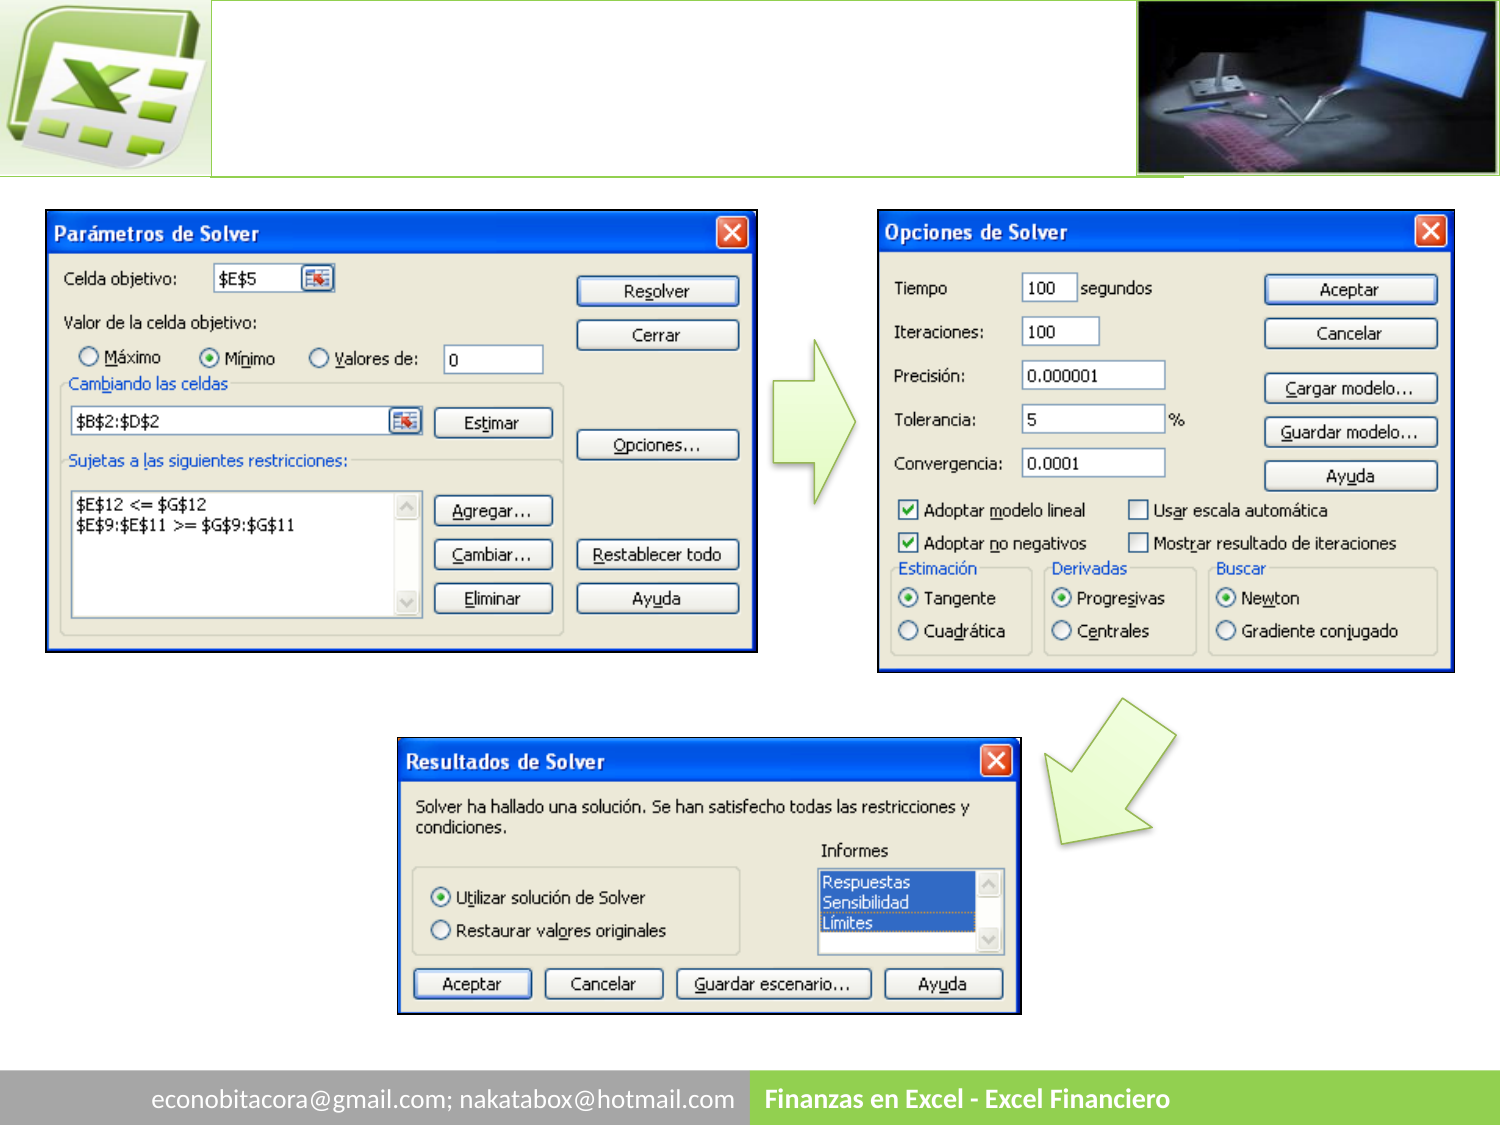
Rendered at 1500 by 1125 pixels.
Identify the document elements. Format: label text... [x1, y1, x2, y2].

picture [878, 210, 1455, 673]
text_box Finanzas en Excel - Excel Financiero [749, 1070, 1500, 1125]
picture [1136, 0, 1500, 177]
picture [398, 738, 1021, 1014]
picture [0, 0, 212, 177]
text_box [772, 339, 857, 505]
picture [46, 210, 757, 652]
text_box [1044, 697, 1177, 845]
text_box econobitacora@gmail.com; nakatabox@hotmail.com [0, 1070, 749, 1125]
text_box [212, 0, 1134, 178]
